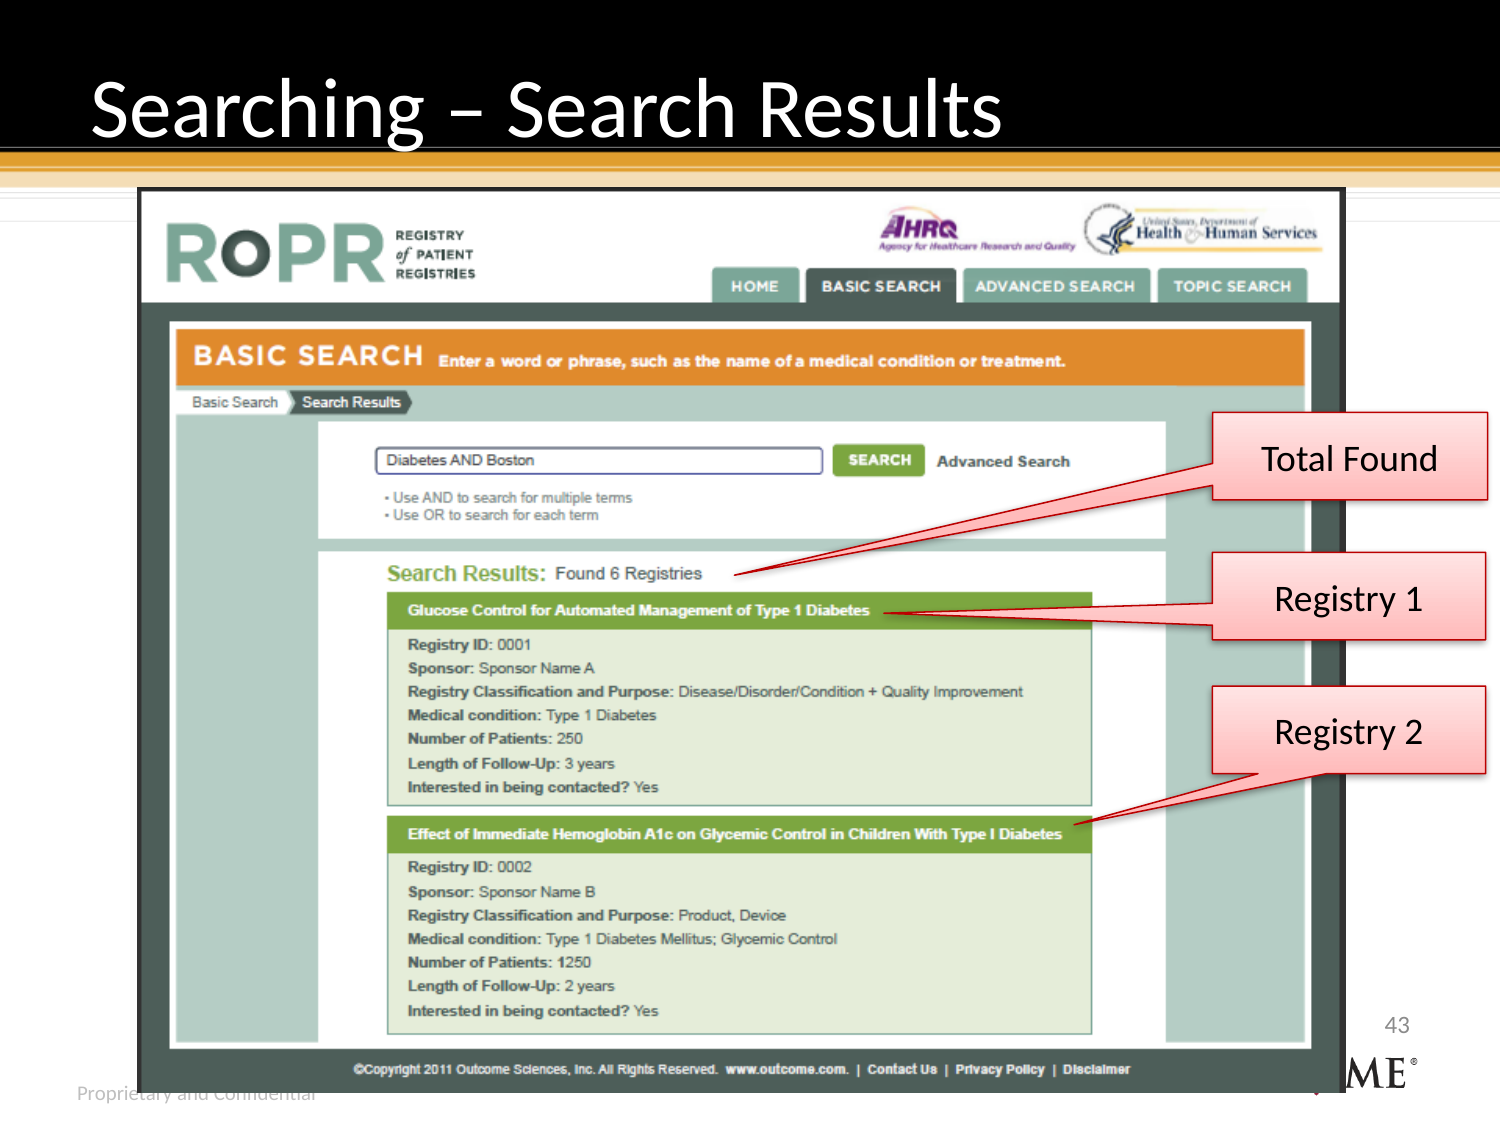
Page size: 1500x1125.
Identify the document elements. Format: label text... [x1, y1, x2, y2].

picture [0, 0, 1500, 223]
title Searching – Search Results [75, 45, 1425, 163]
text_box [137, 187, 1488, 1093]
